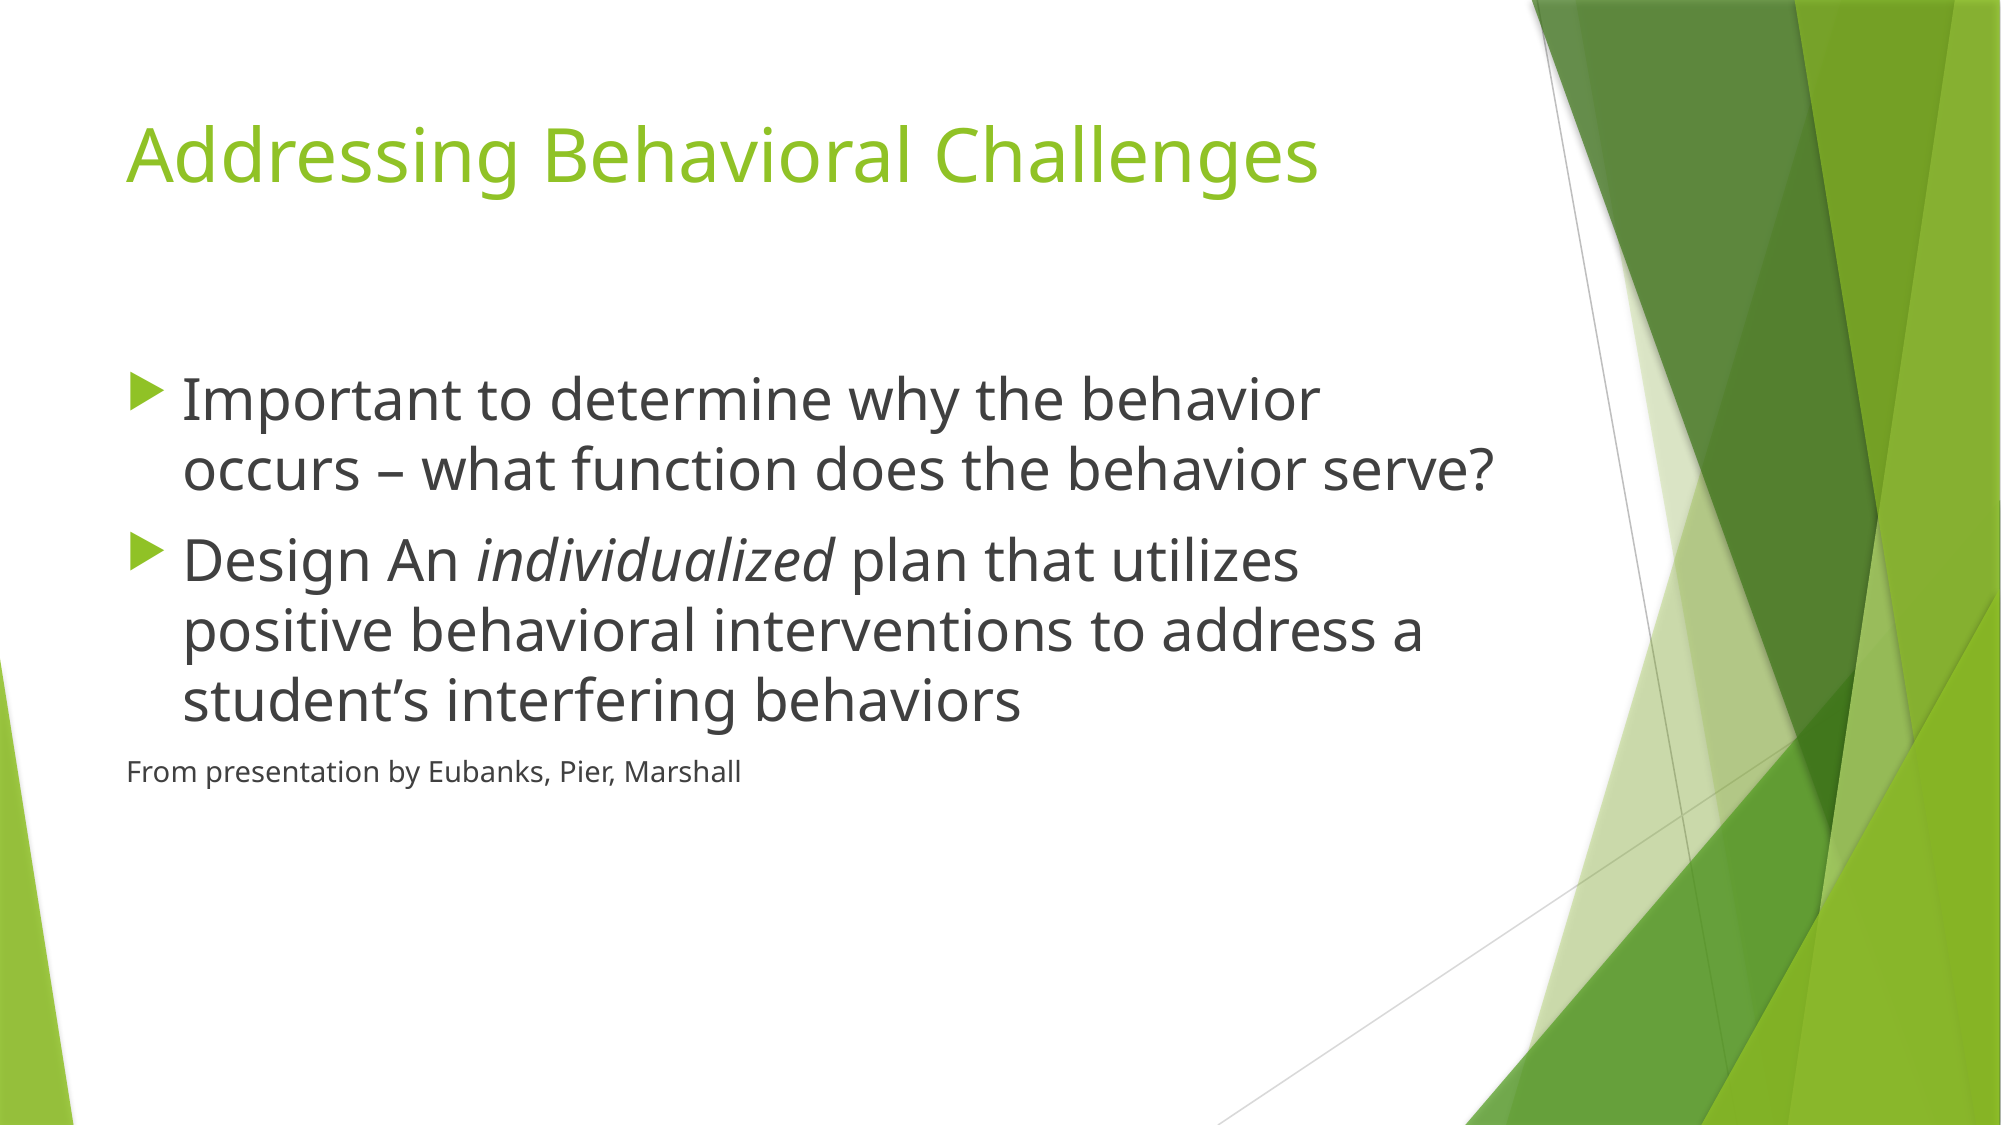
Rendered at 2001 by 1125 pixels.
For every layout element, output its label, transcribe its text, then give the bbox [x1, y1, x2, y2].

list Important to determine why the behavior occurs – what function does the behavior serve? Design An individualized plan that utilizes positive behavioral interventions to address a student’s interfering behaviors From presentation by Eubanks, Pier, Marshall [111, 354, 1522, 992]
title Addressing Behavioral Challenges [111, 99, 1522, 317]
